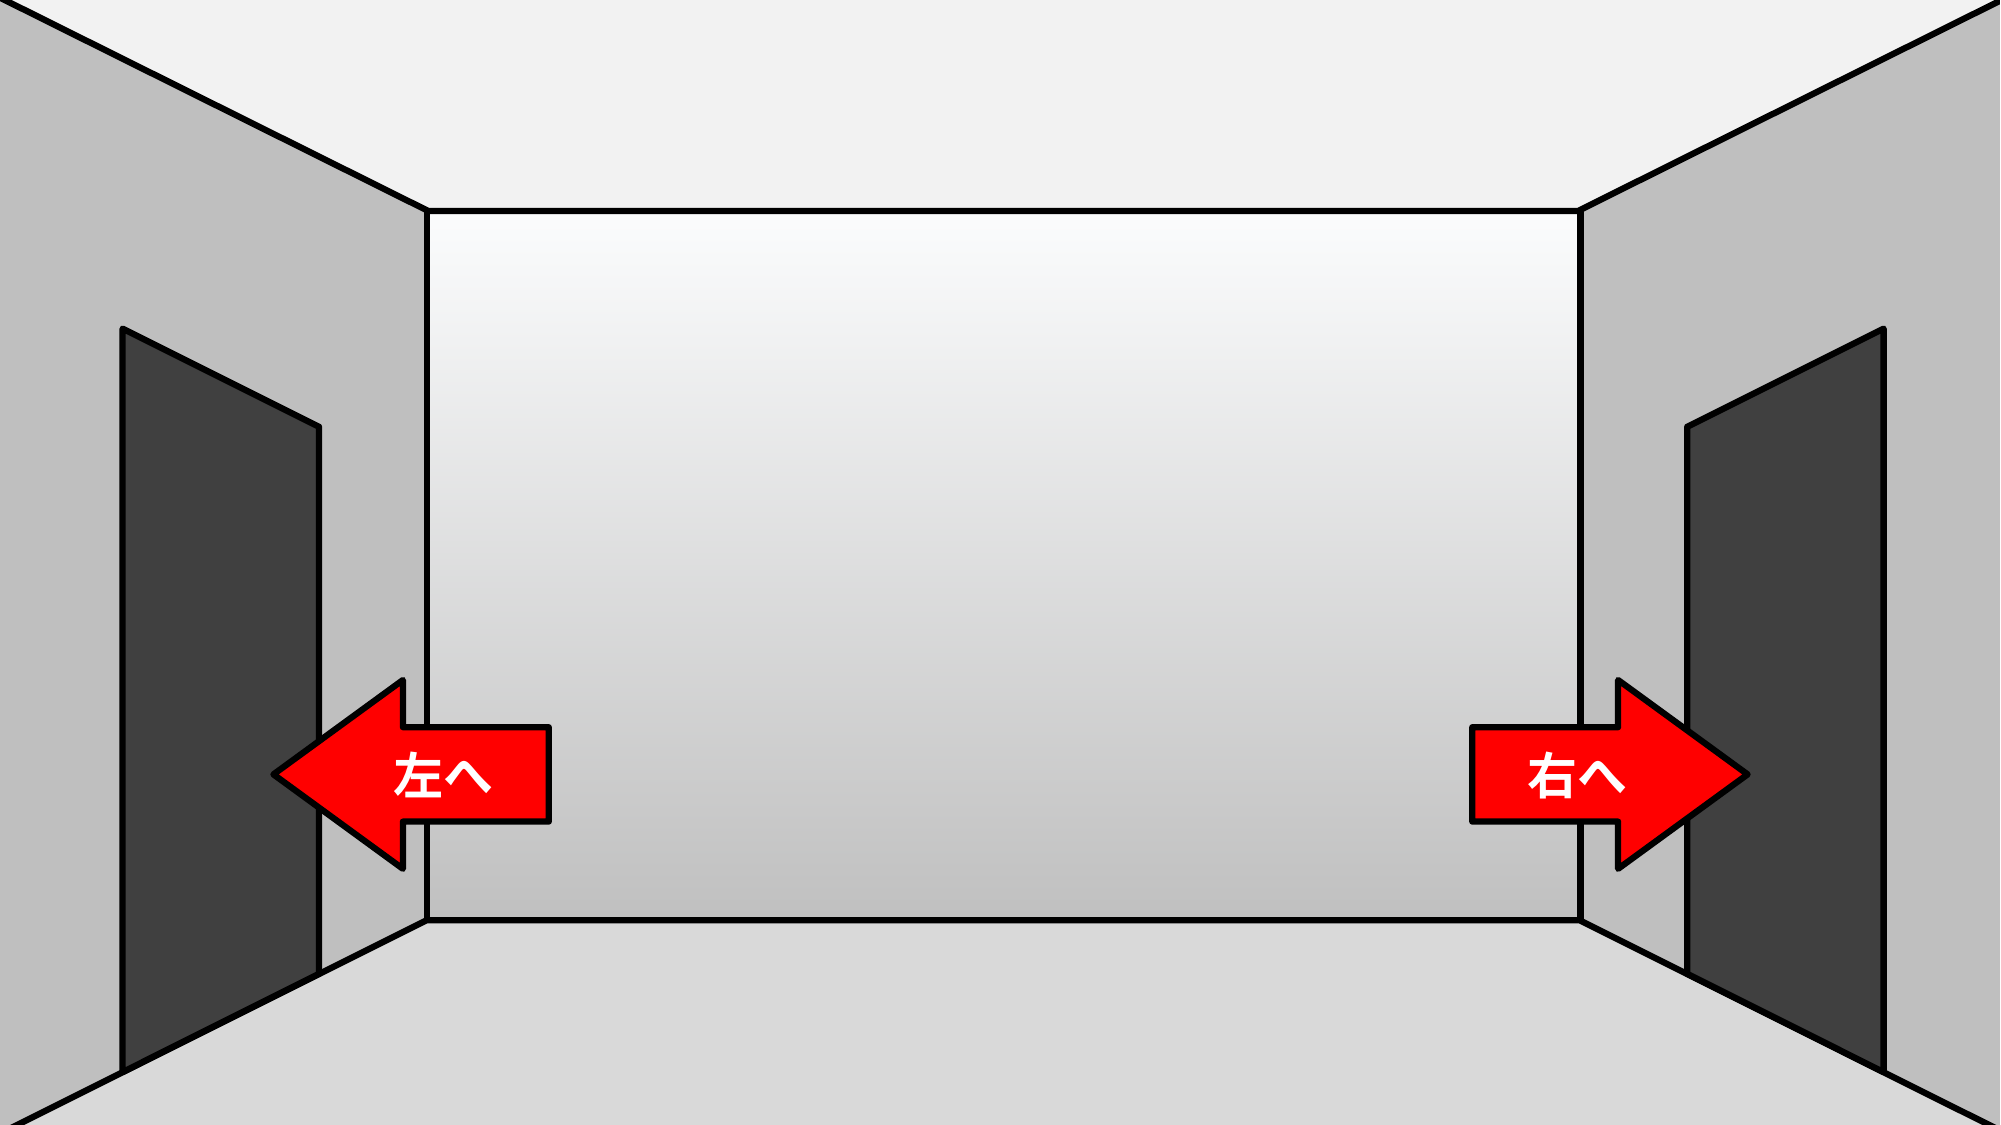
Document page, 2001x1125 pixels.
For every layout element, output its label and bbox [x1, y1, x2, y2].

text_box [0, 0, 2000, 1125]
